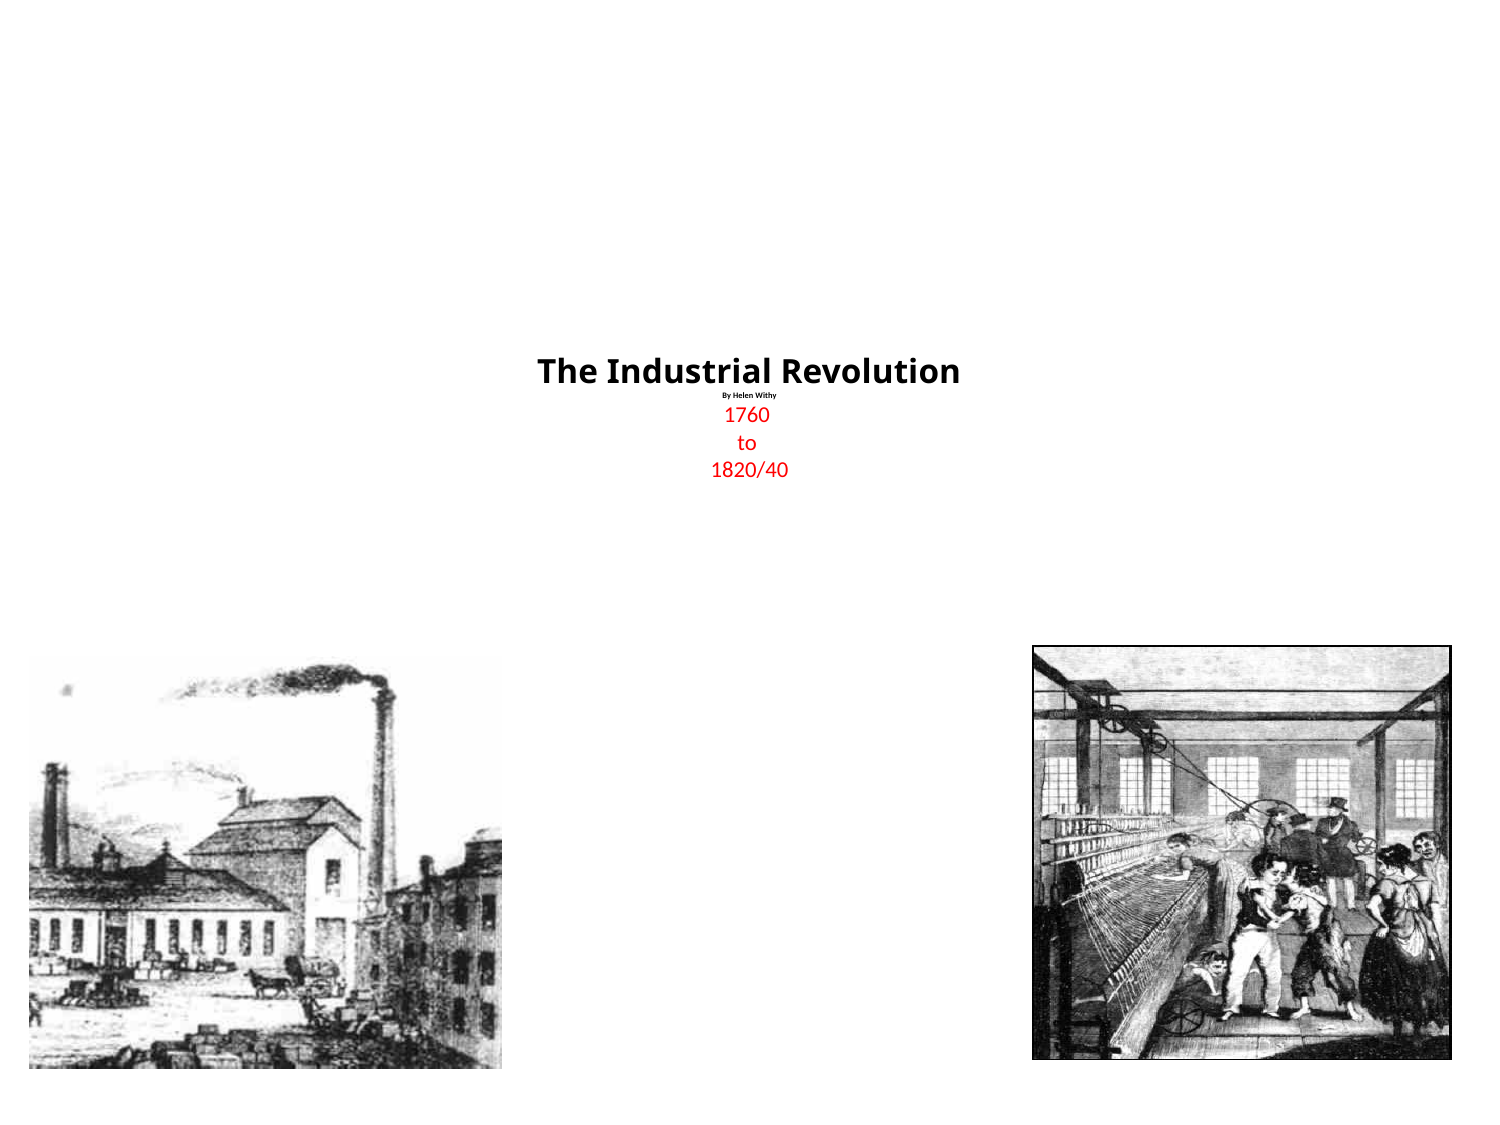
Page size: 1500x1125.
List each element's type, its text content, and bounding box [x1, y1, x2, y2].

picture [1032, 644, 1452, 1060]
title The Industrial Revolution By Helen Withy 1760 to 1820/40 [112, 267, 1388, 509]
picture [29, 656, 502, 1069]
